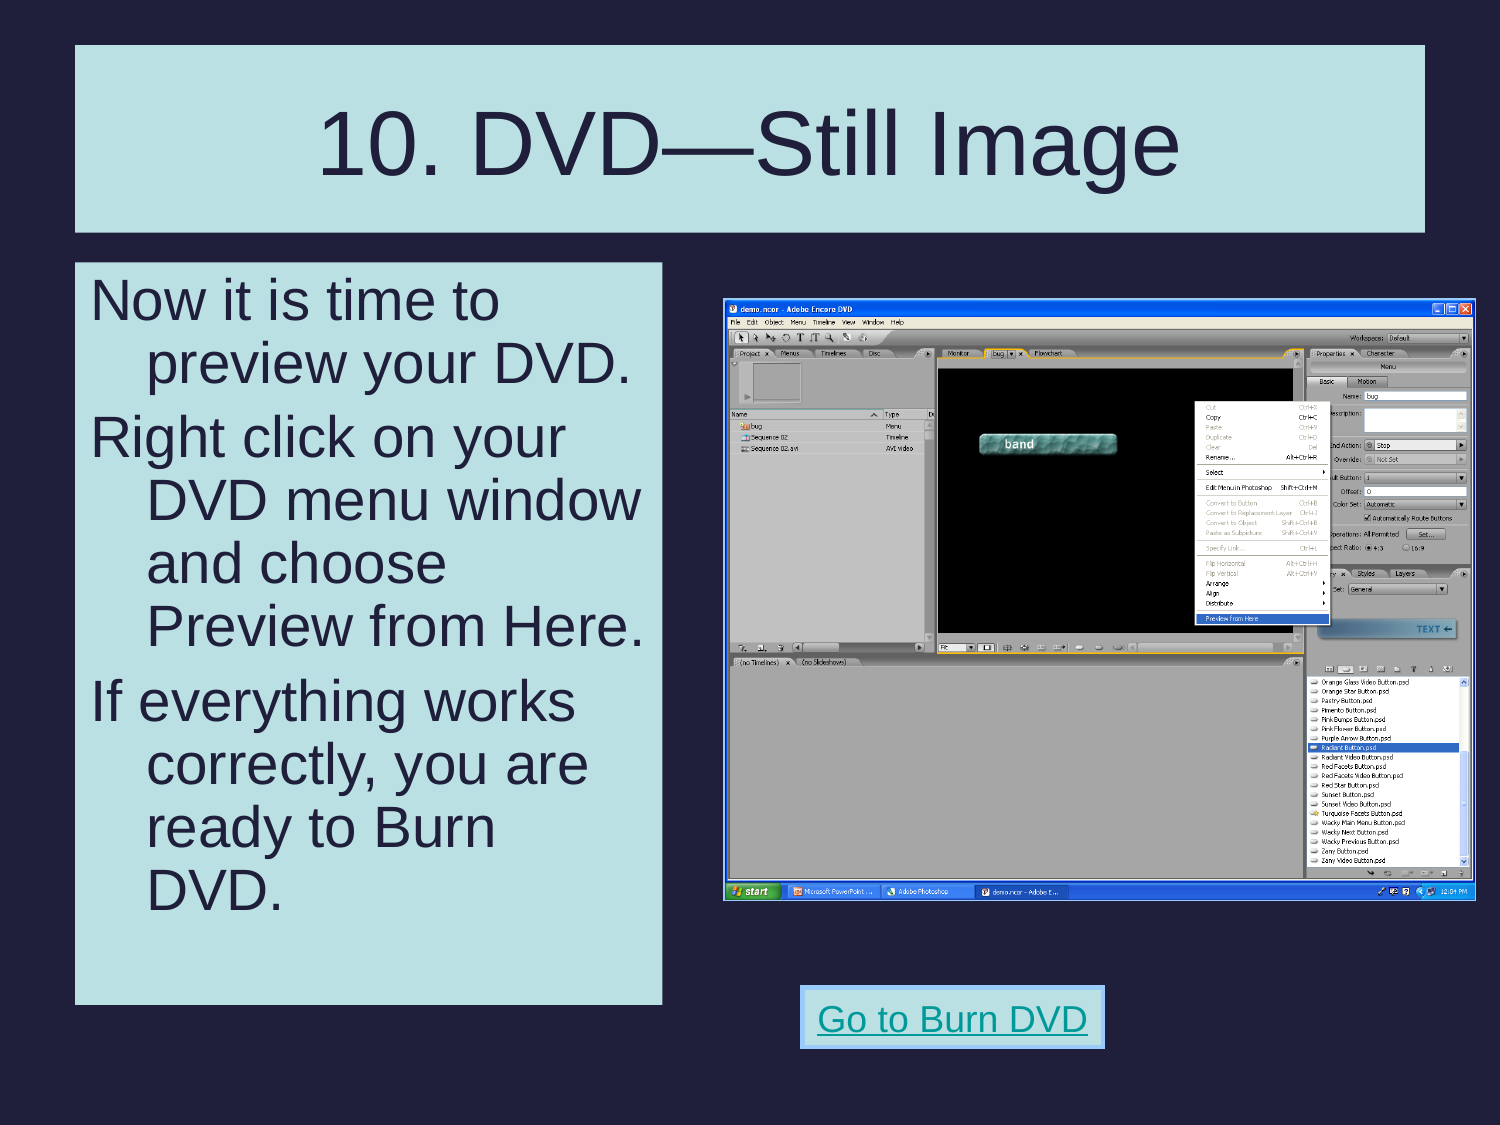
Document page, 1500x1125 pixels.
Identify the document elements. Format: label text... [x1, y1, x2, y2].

picture [724, 299, 1476, 901]
text_box Go to Burn DVD [802, 987, 1104, 1048]
title 10. DVD—Still Image [74, 44, 1426, 233]
list Now it is time to preview your DVD. Right click on your DVD menu window and choose Preview from Here. If everything works correctly, you are ready to Burn DVD. [74, 262, 663, 1006]
